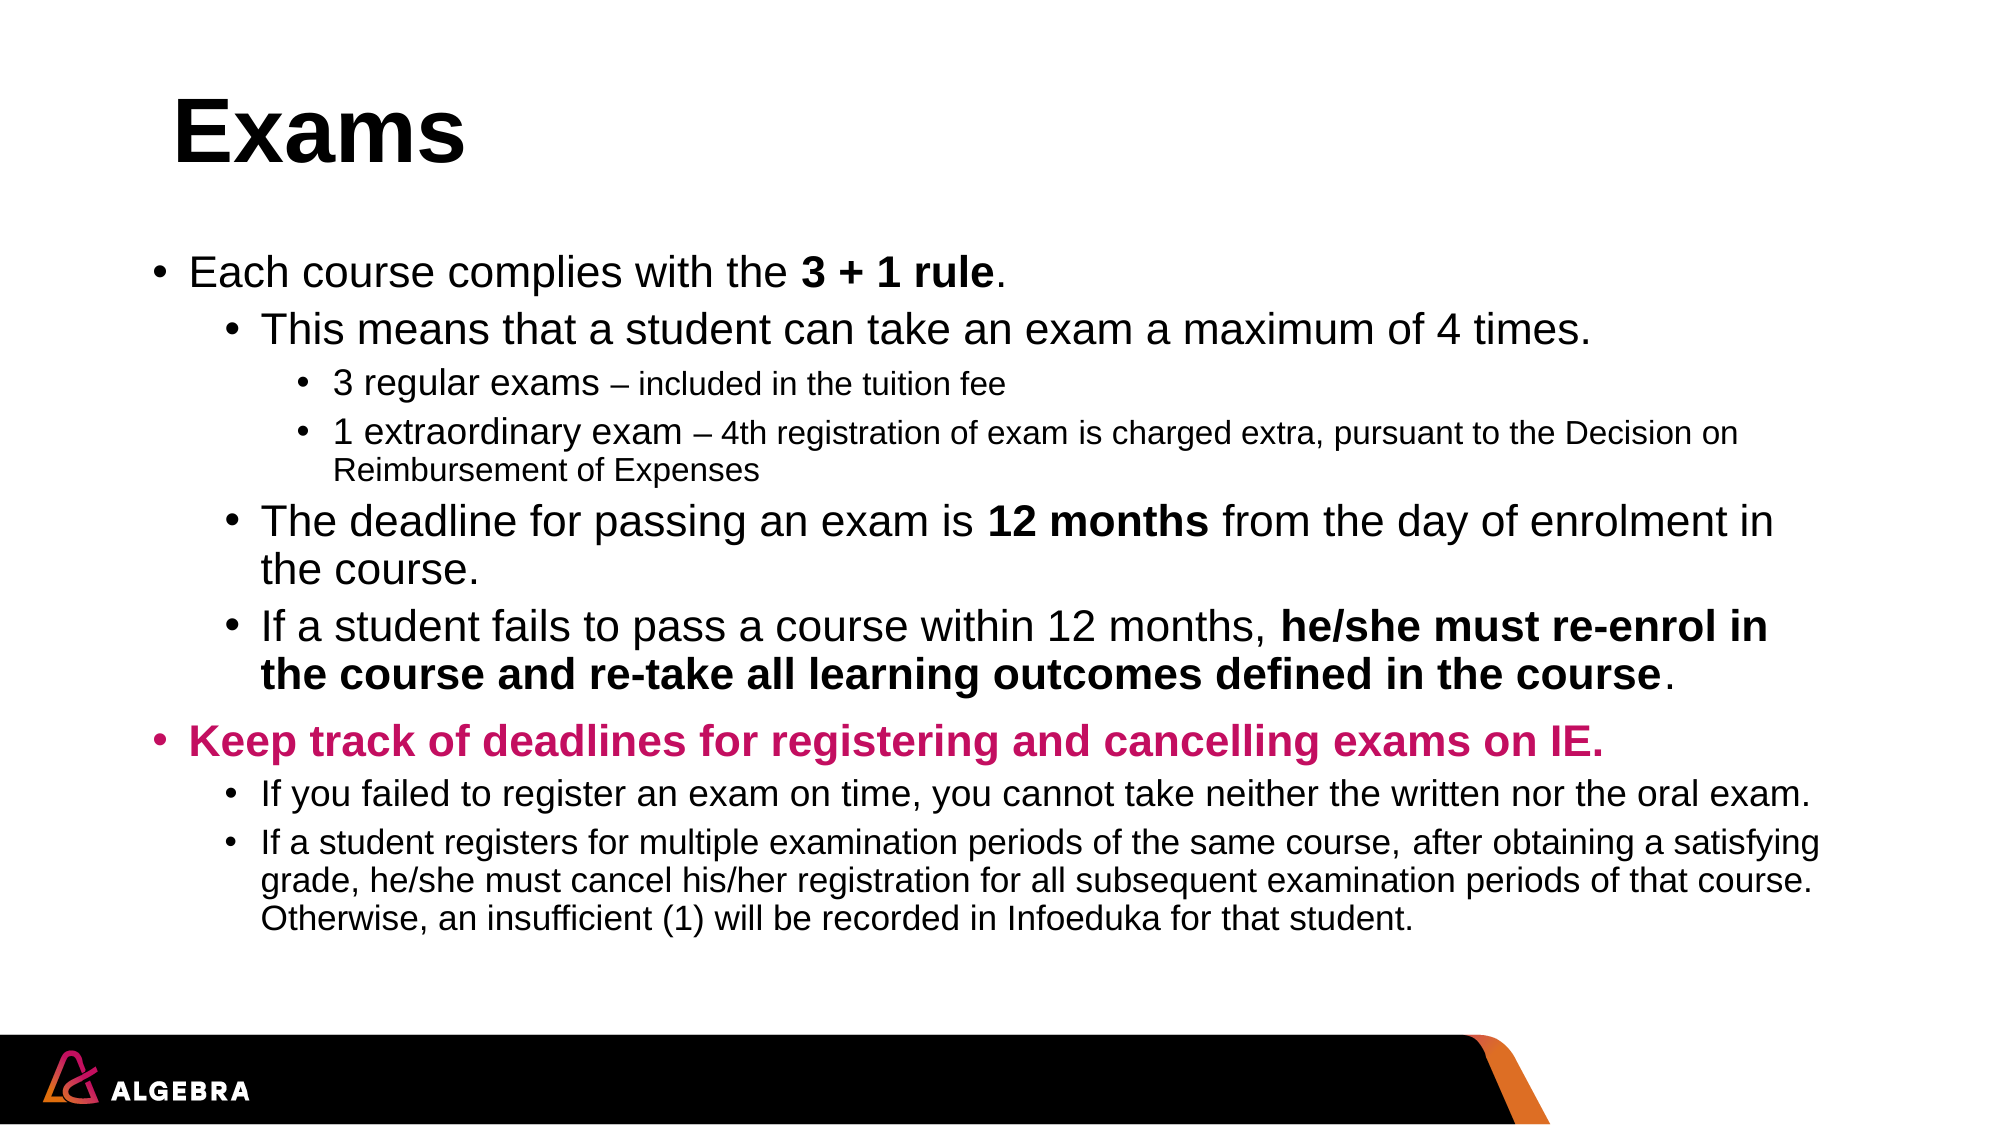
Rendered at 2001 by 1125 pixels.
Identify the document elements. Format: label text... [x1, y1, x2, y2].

title Exams [157, 24, 1883, 242]
picture [0, 1034, 1733, 1125]
list Each course complies with the 3 + 1 rule. This means that a student can take an exam a maximum of 4 times. 3 regular exams – included in the tuition fee 1 extraordinary exam – 4th registration of exam is charged extra, pursuant to the Decision on Reimbursement of Expenses The deadline for passing an exam is 12 months from the day of enrolment in the course. If a student fails to pass a course within 12 months, he/she must re-enrol in the course and re-take all learning outcomes defined in the course. Keep track of deadlines for registering and cancelling exams on IE. If you failed to register an exam on time, you cannot take neither the written nor the oral exam. If a student registers for multiple examination periods of the same course, after obtaining a satisfying grade, he/she must cancel his/her registration for all subsequent examination periods of that course. Otherwise, an insufficient (1) will be recorded in Infoeduka for that student. [137, 241, 1863, 956]
